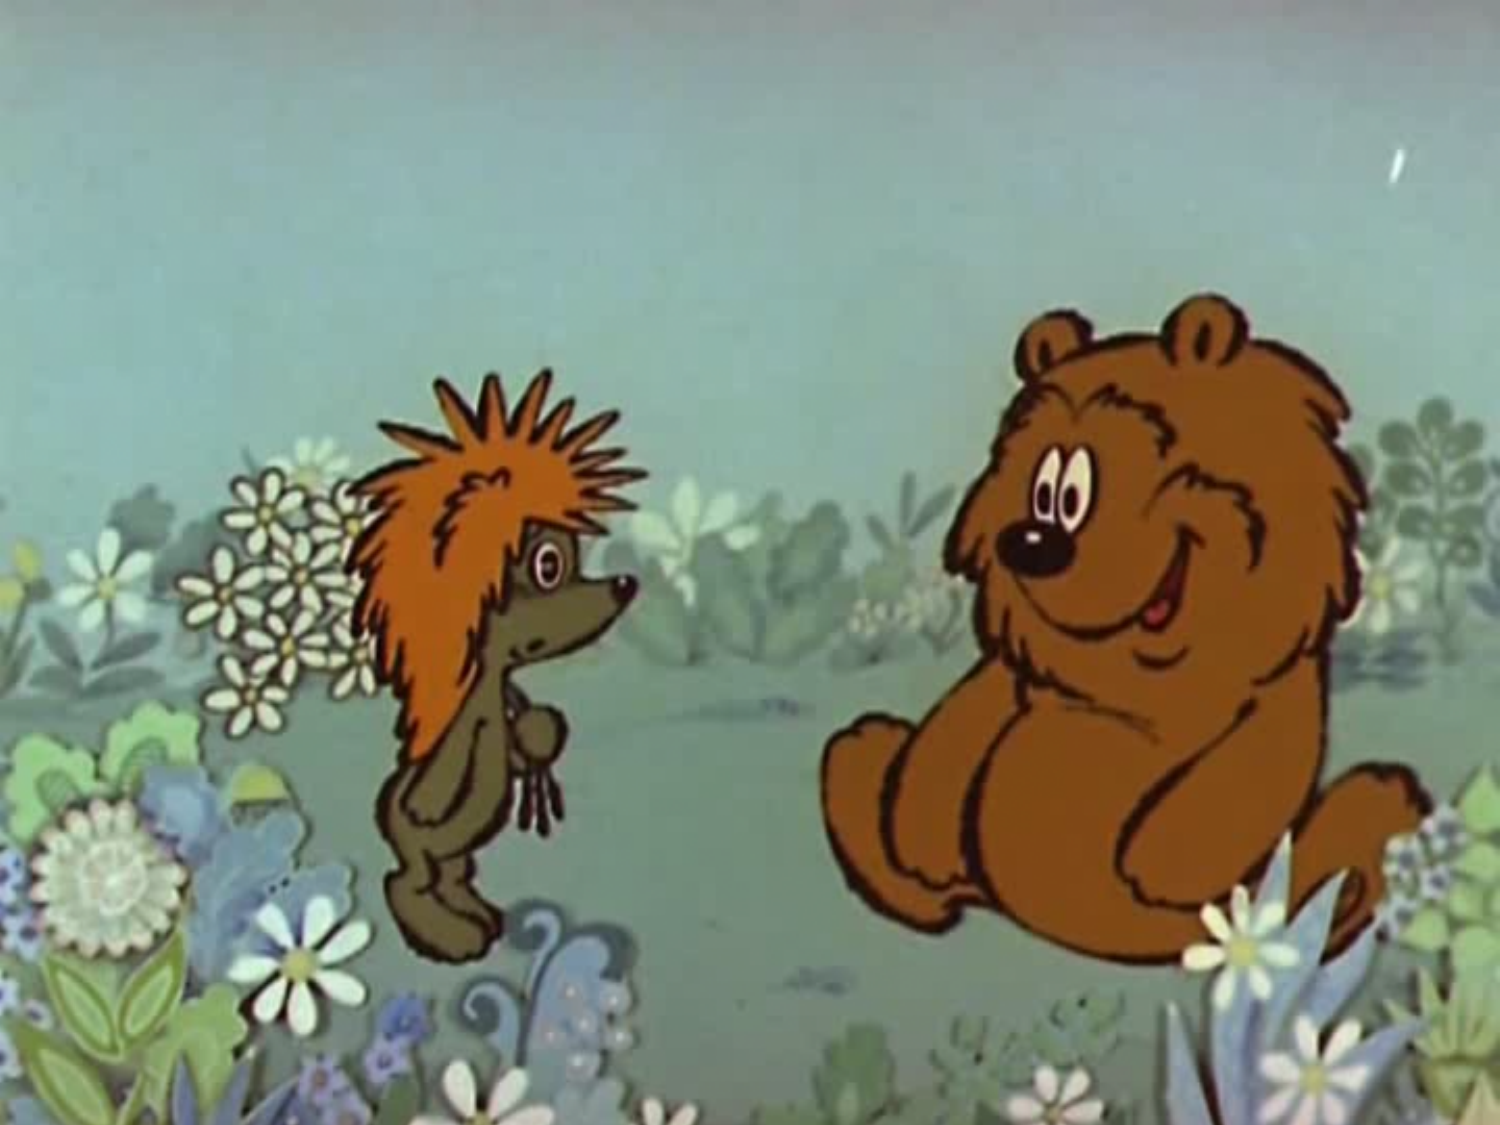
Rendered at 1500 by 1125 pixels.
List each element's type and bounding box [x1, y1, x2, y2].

list [0, 0, 1500, 1125]
